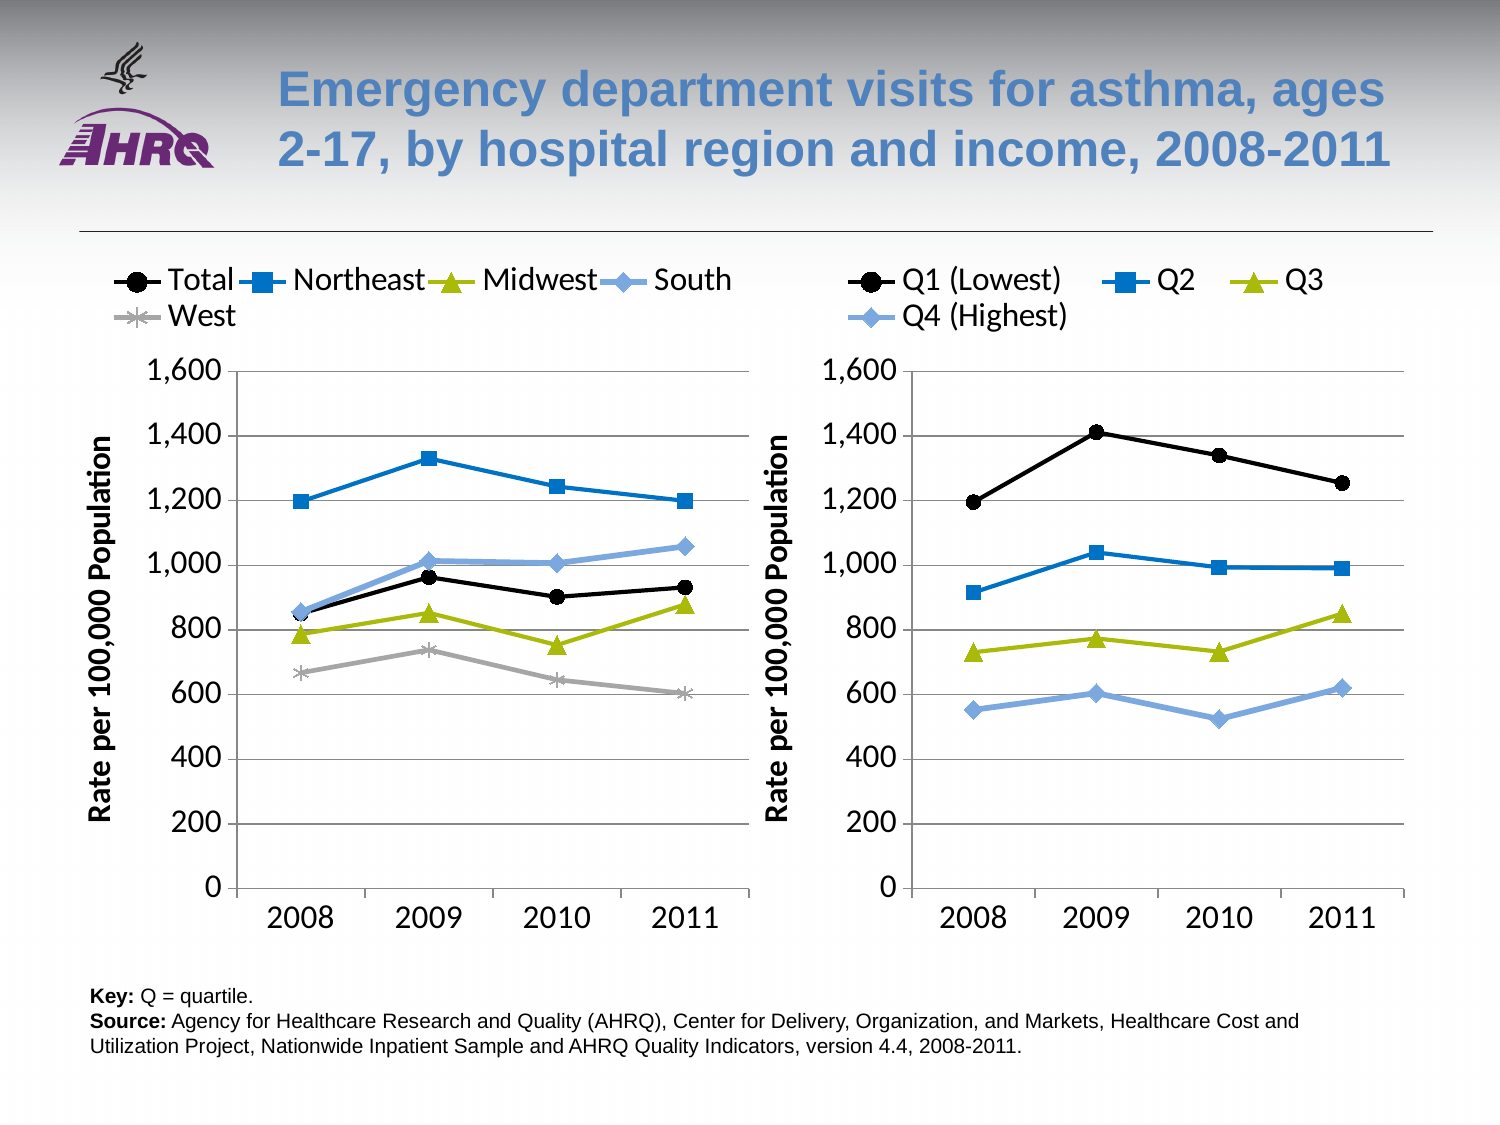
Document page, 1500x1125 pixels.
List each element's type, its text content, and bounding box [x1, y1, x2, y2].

chart [74, 262, 1426, 983]
text_box Key: Q = quartile. Source: Agency for Healthcare Research and Quality (AHRQ), Center for Delivery, Organization, and Markets, Healthcare Cost and Utilization Project, Nationwide Inpatient Sample and AHRQ Quality Indicators, version 4.4, 2008-2011. [74, 990, 1338, 1065]
picture [0, 0, 1500, 1125]
title Emergency department visits for asthma, ages 2-17, by hospital region and income, 2008-2011 [262, 45, 1425, 188]
